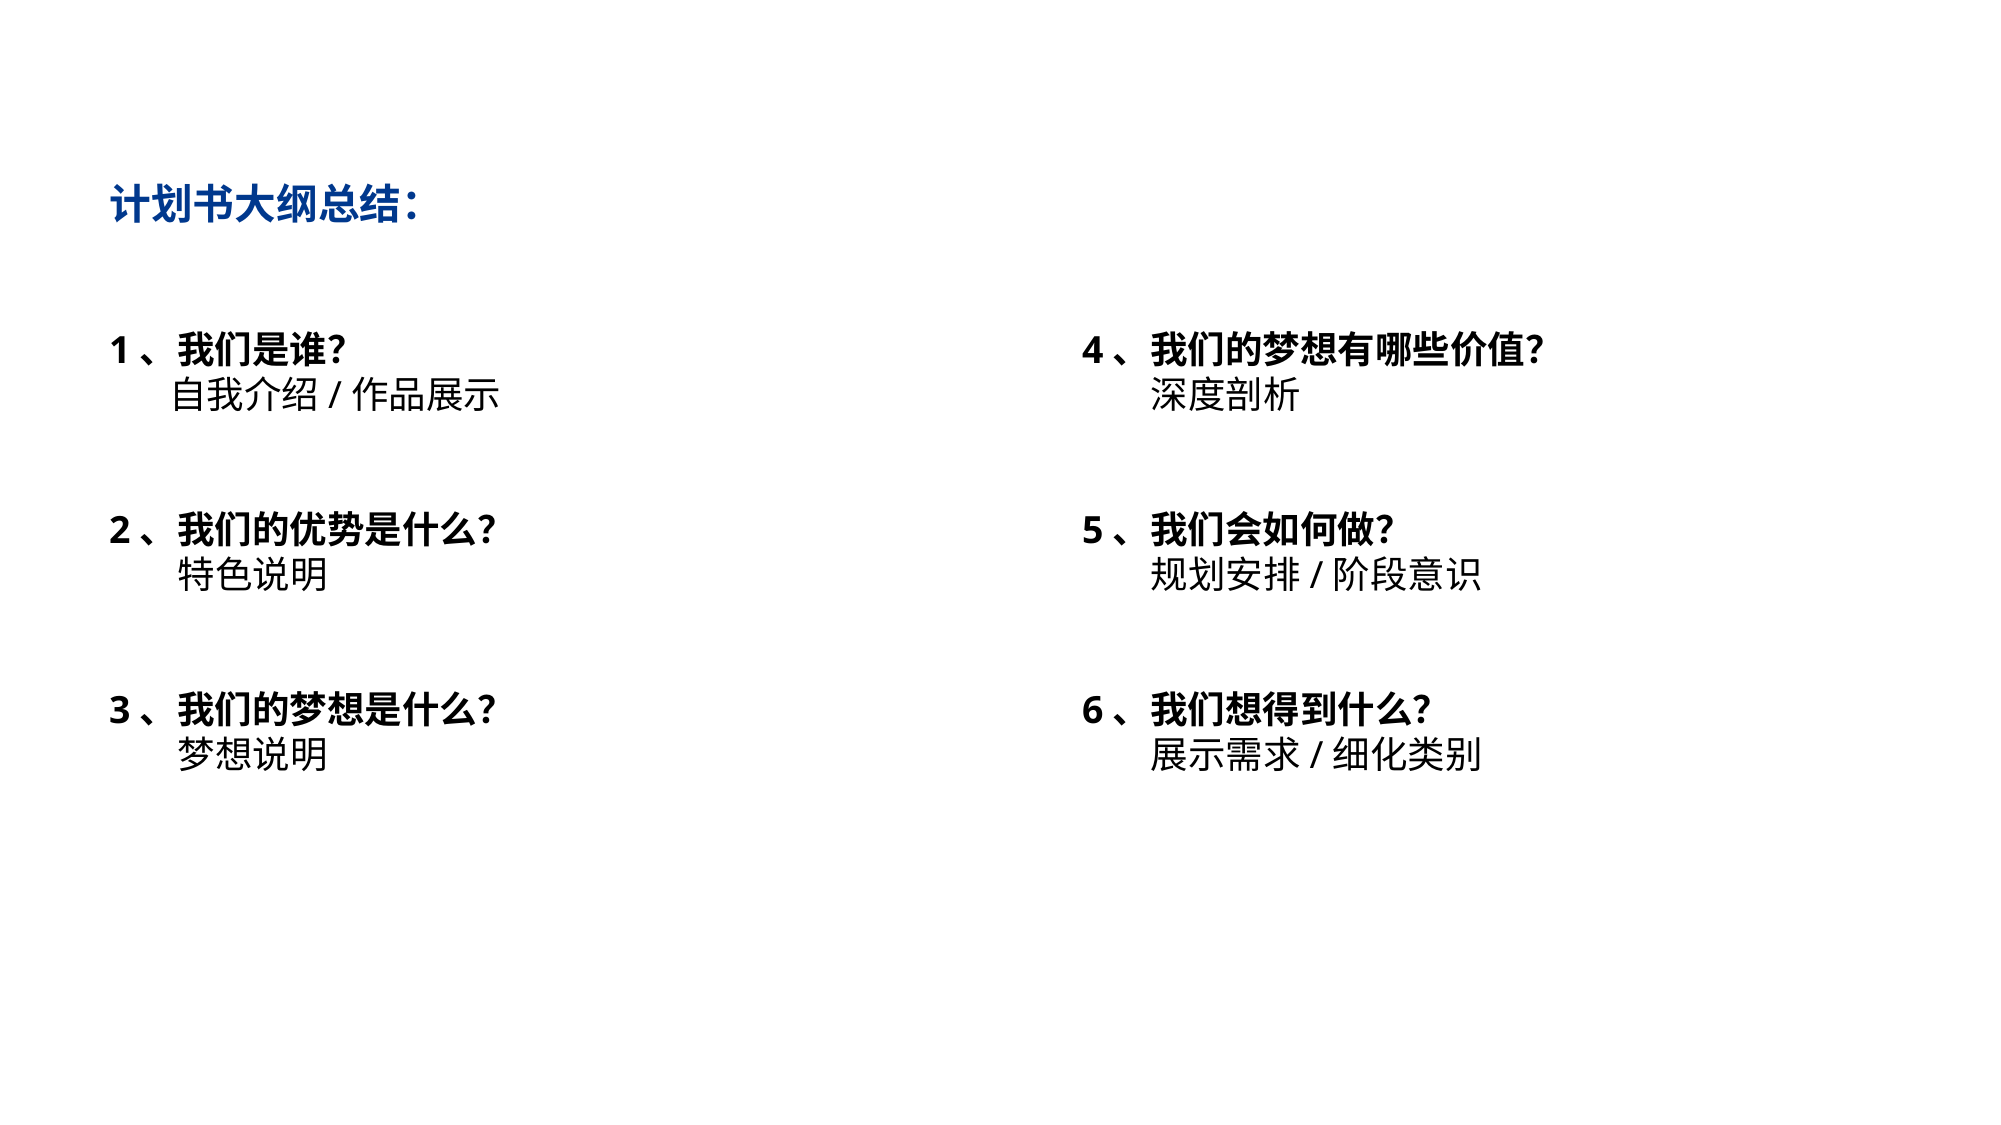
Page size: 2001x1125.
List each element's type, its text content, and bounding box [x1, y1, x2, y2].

text_box 1、我们是谁？ 自我介绍/作品展示 2、我们的优势是什么？ 特色说明 3、我们的梦想是什么？ 梦想说明 [94, 318, 933, 784]
text_box 计划书大纲总结： [94, 154, 1019, 249]
text_box 4、我们的梦想有哪些价值？ 深度剖析 5、我们会如何做？ 规划安排/阶段意识 6、我们想得到什么？ 展示需求/细化类别 [1067, 318, 1906, 784]
